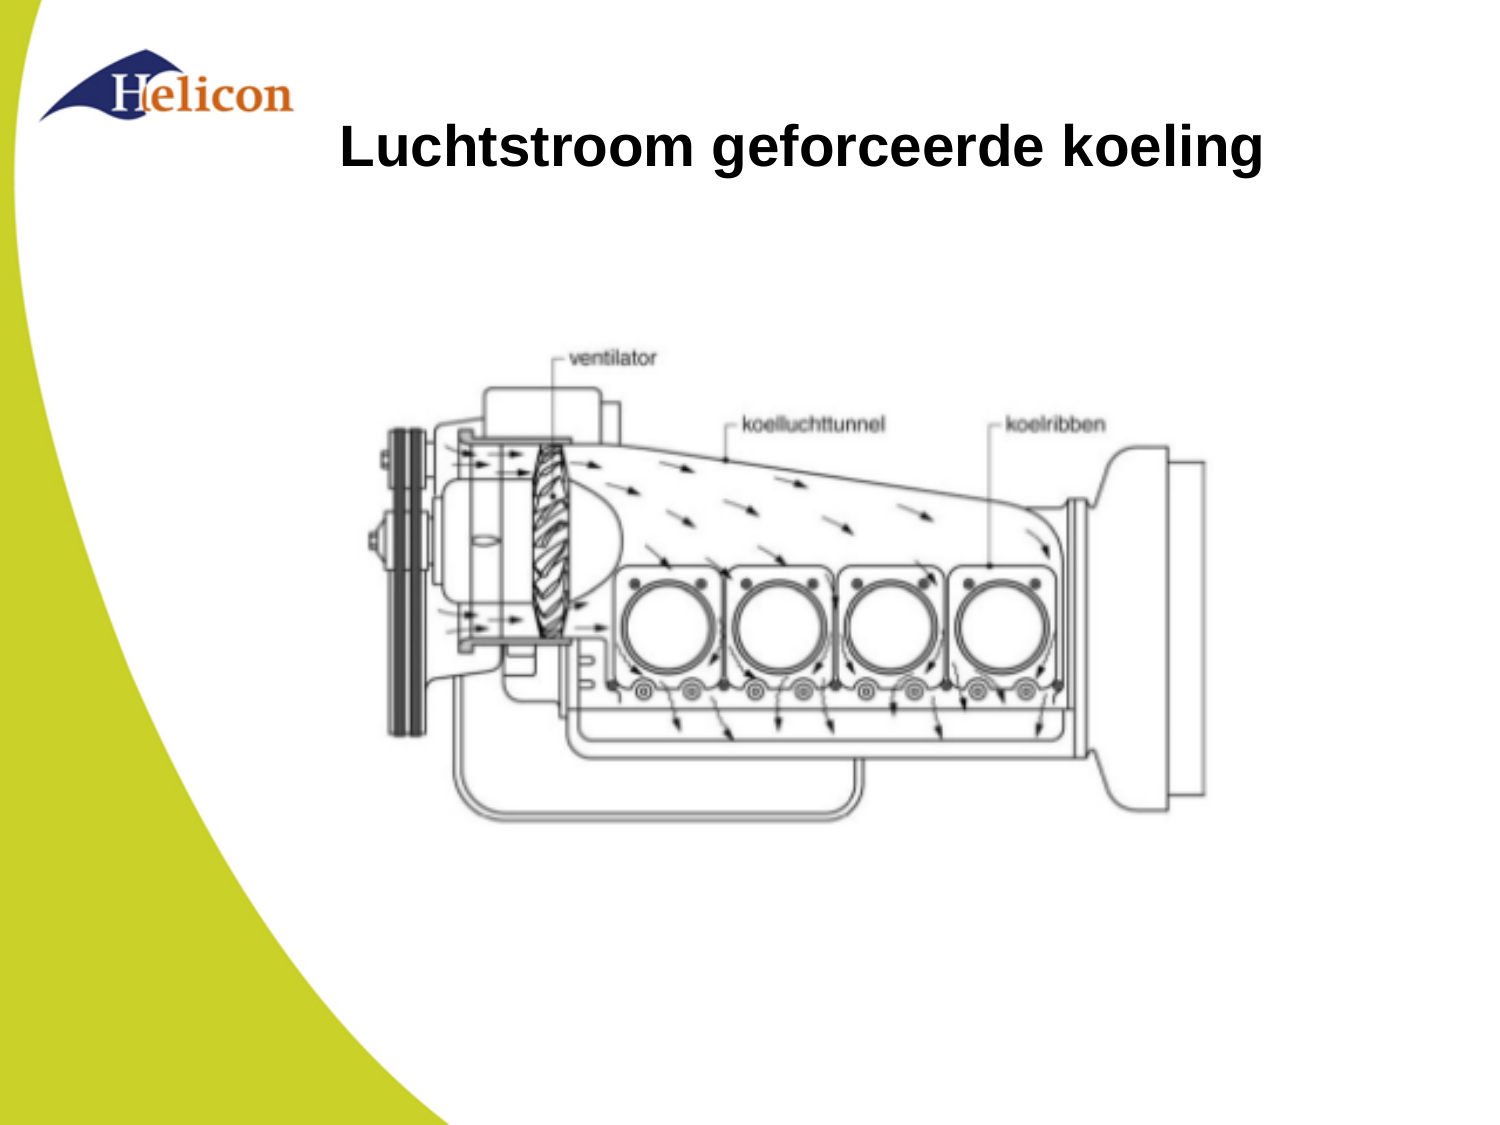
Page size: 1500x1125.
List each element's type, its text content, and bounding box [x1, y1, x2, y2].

title Luchtstroom geforceerde koeling [324, 54, 1415, 161]
picture [0, 0, 1500, 1125]
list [336, 337, 1229, 847]
